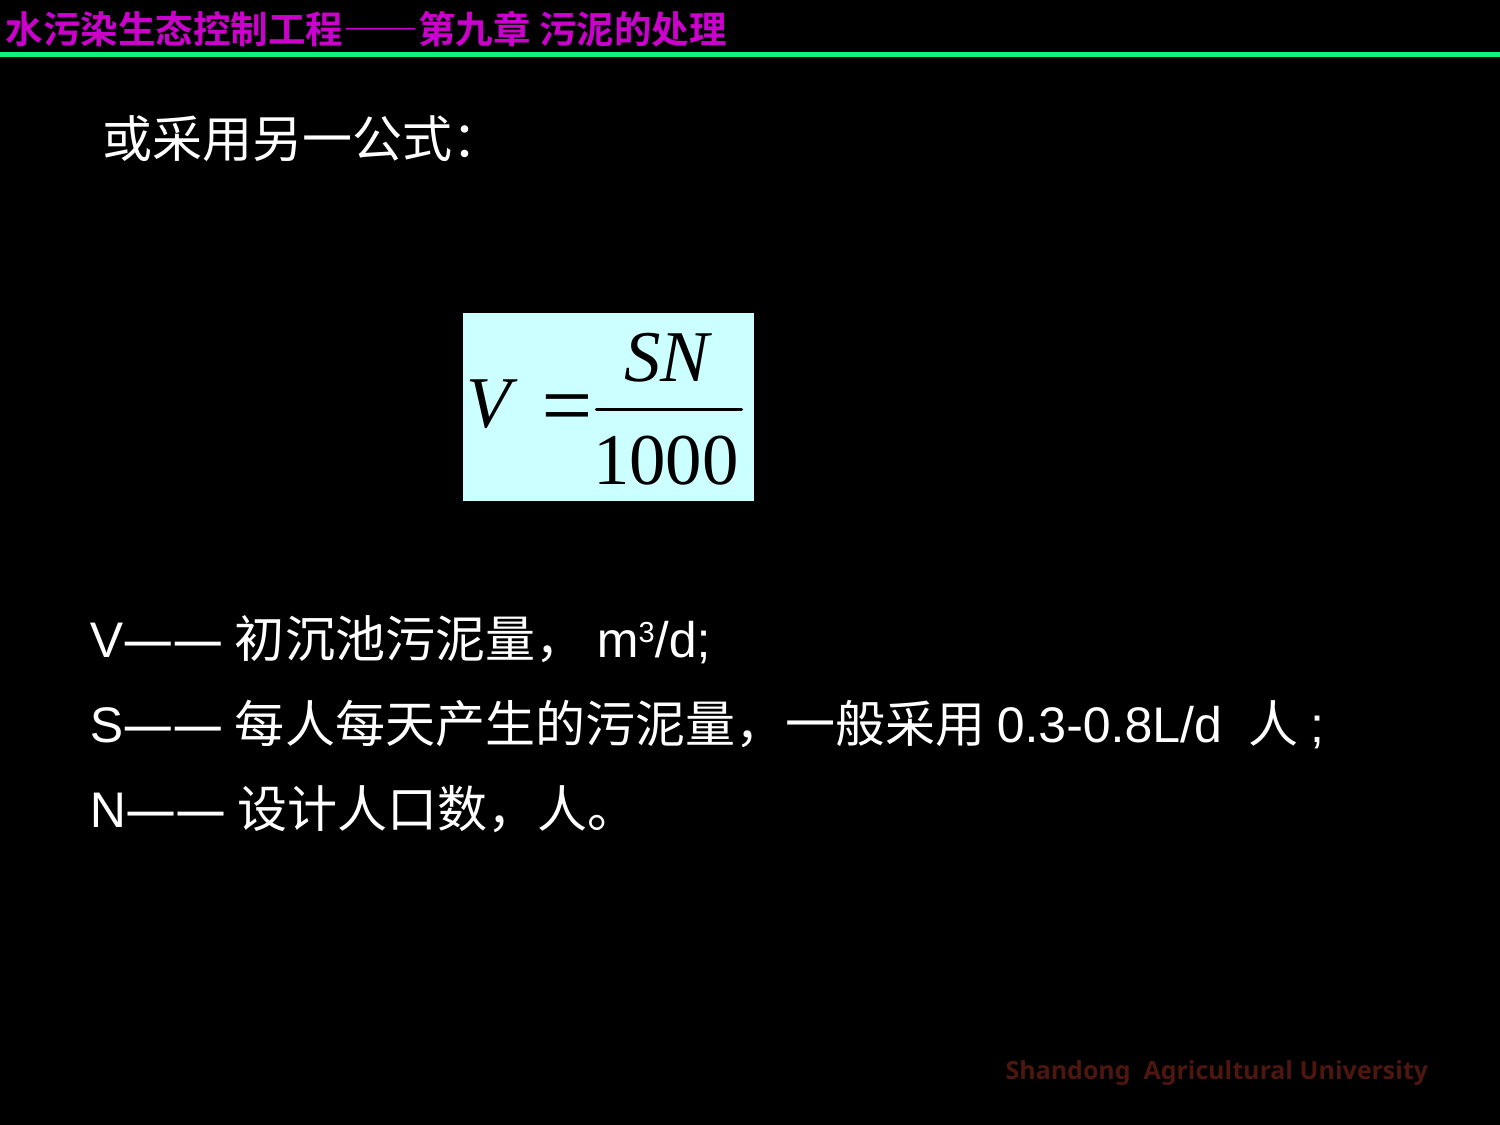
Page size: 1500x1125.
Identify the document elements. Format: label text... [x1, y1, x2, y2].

text_box V——初沉池污泥量，m3/d; S——每人每天产生的污泥量，一般采用0.3-0.8L/d 人; N——设计人口数，人。 [74, 599, 1500, 845]
text_box 或采用另一公式： [87, 99, 875, 175]
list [462, 312, 755, 501]
